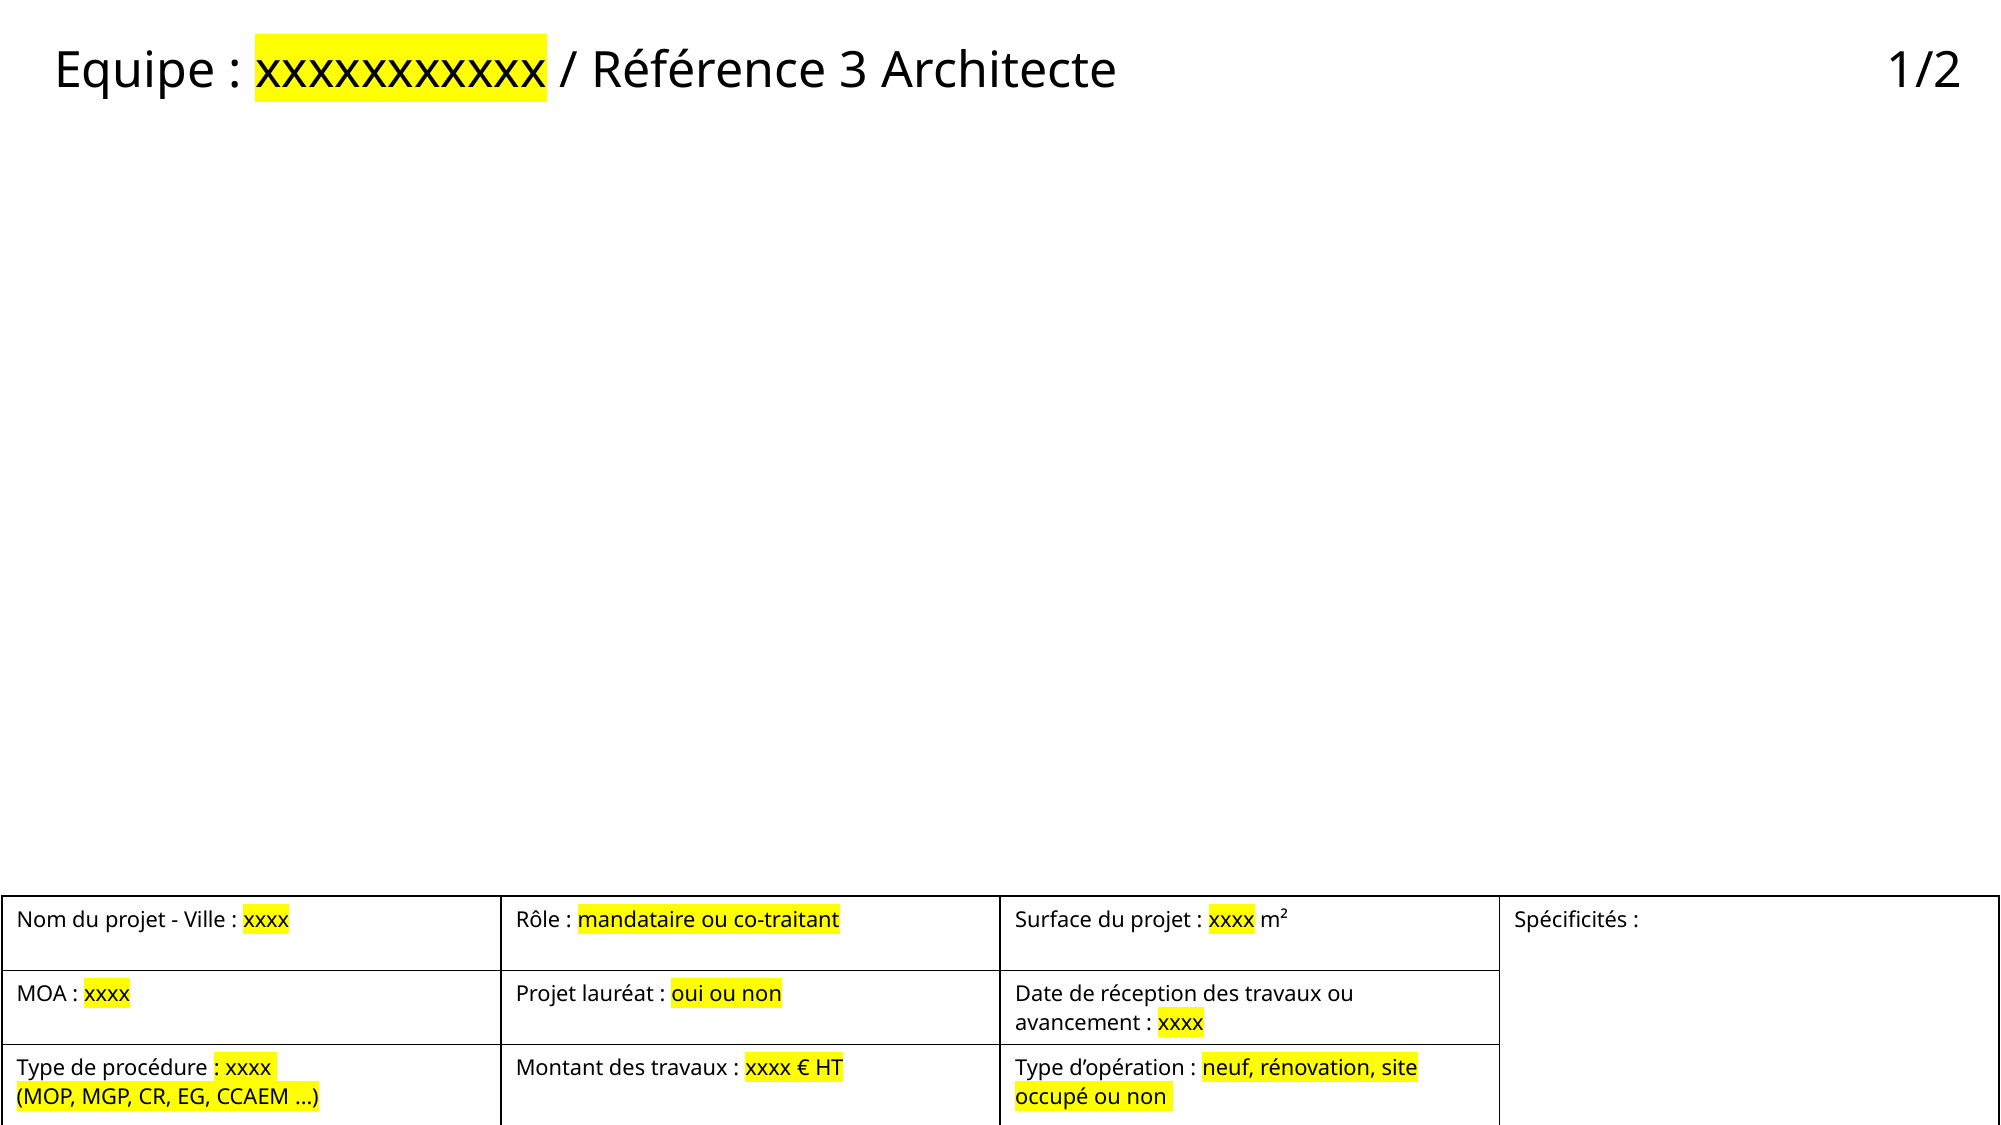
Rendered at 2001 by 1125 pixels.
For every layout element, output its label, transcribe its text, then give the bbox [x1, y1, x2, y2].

table_cell Date de réception des travaux ou avancement : xxxx [1001, 971, 1499, 1044]
table_header Spécificités : [1500, 897, 1998, 1125]
table_cell Montant des travaux : xxxx € HT [502, 1045, 999, 1125]
text_box 1/2 [1762, 36, 1978, 124]
table_cell Type d’opération : neuf, rénovation, site occupé ou non [1001, 1045, 1499, 1125]
table_header Surface du projet : xxxx m² [1001, 897, 1499, 970]
table_cell Projet lauréat : oui ou non [502, 971, 999, 1044]
table_header Nom du projet - Ville : xxxx [3, 897, 500, 970]
table_header Rôle : mandataire ou co-traitant [502, 897, 999, 970]
table_cell Type de procédure : xxxx (MOP, MGP, CR, EG, CCAEM …) [3, 1045, 500, 1125]
subtitle Equipe : xxxxxxxxxxx / Référence 3 Architecte [39, 36, 1459, 125]
table_cell MOA : xxxx [3, 971, 500, 1044]
